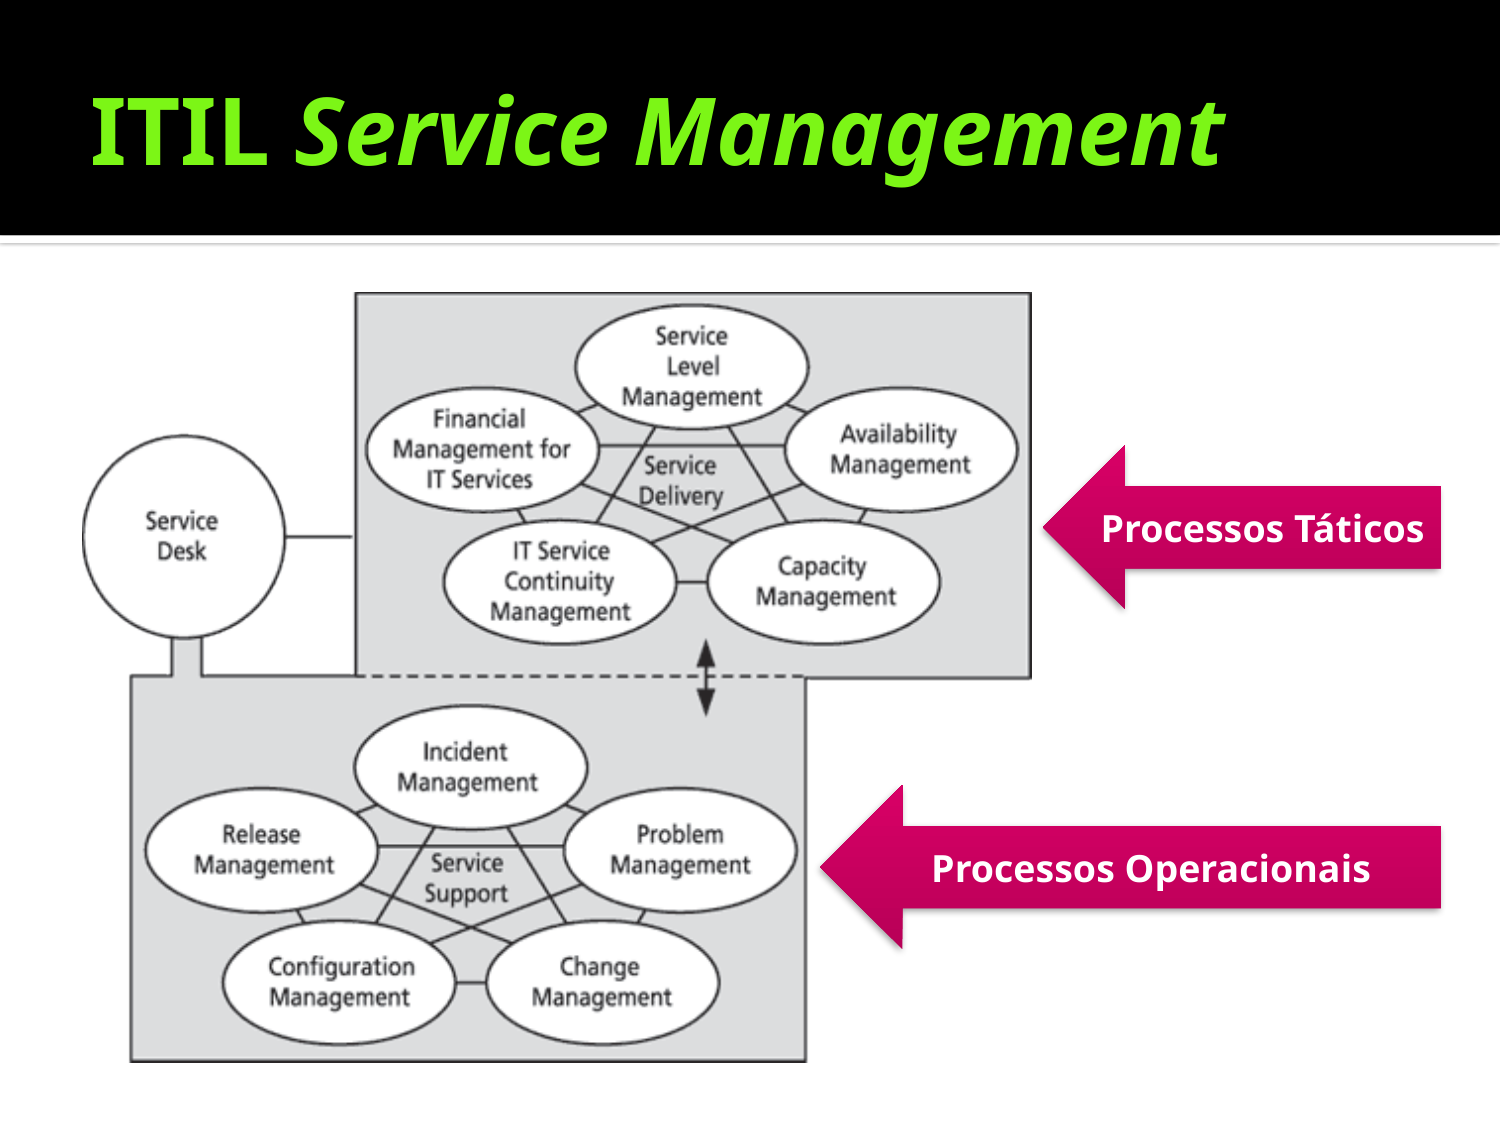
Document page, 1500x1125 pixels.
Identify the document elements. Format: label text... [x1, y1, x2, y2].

text_box Processos Operacionais [1037, 826, 1442, 909]
text_box Processos Táticos [1042, 445, 1442, 610]
picture [81, 292, 1032, 1063]
title ITIL Service Management [75, 25, 1425, 231]
